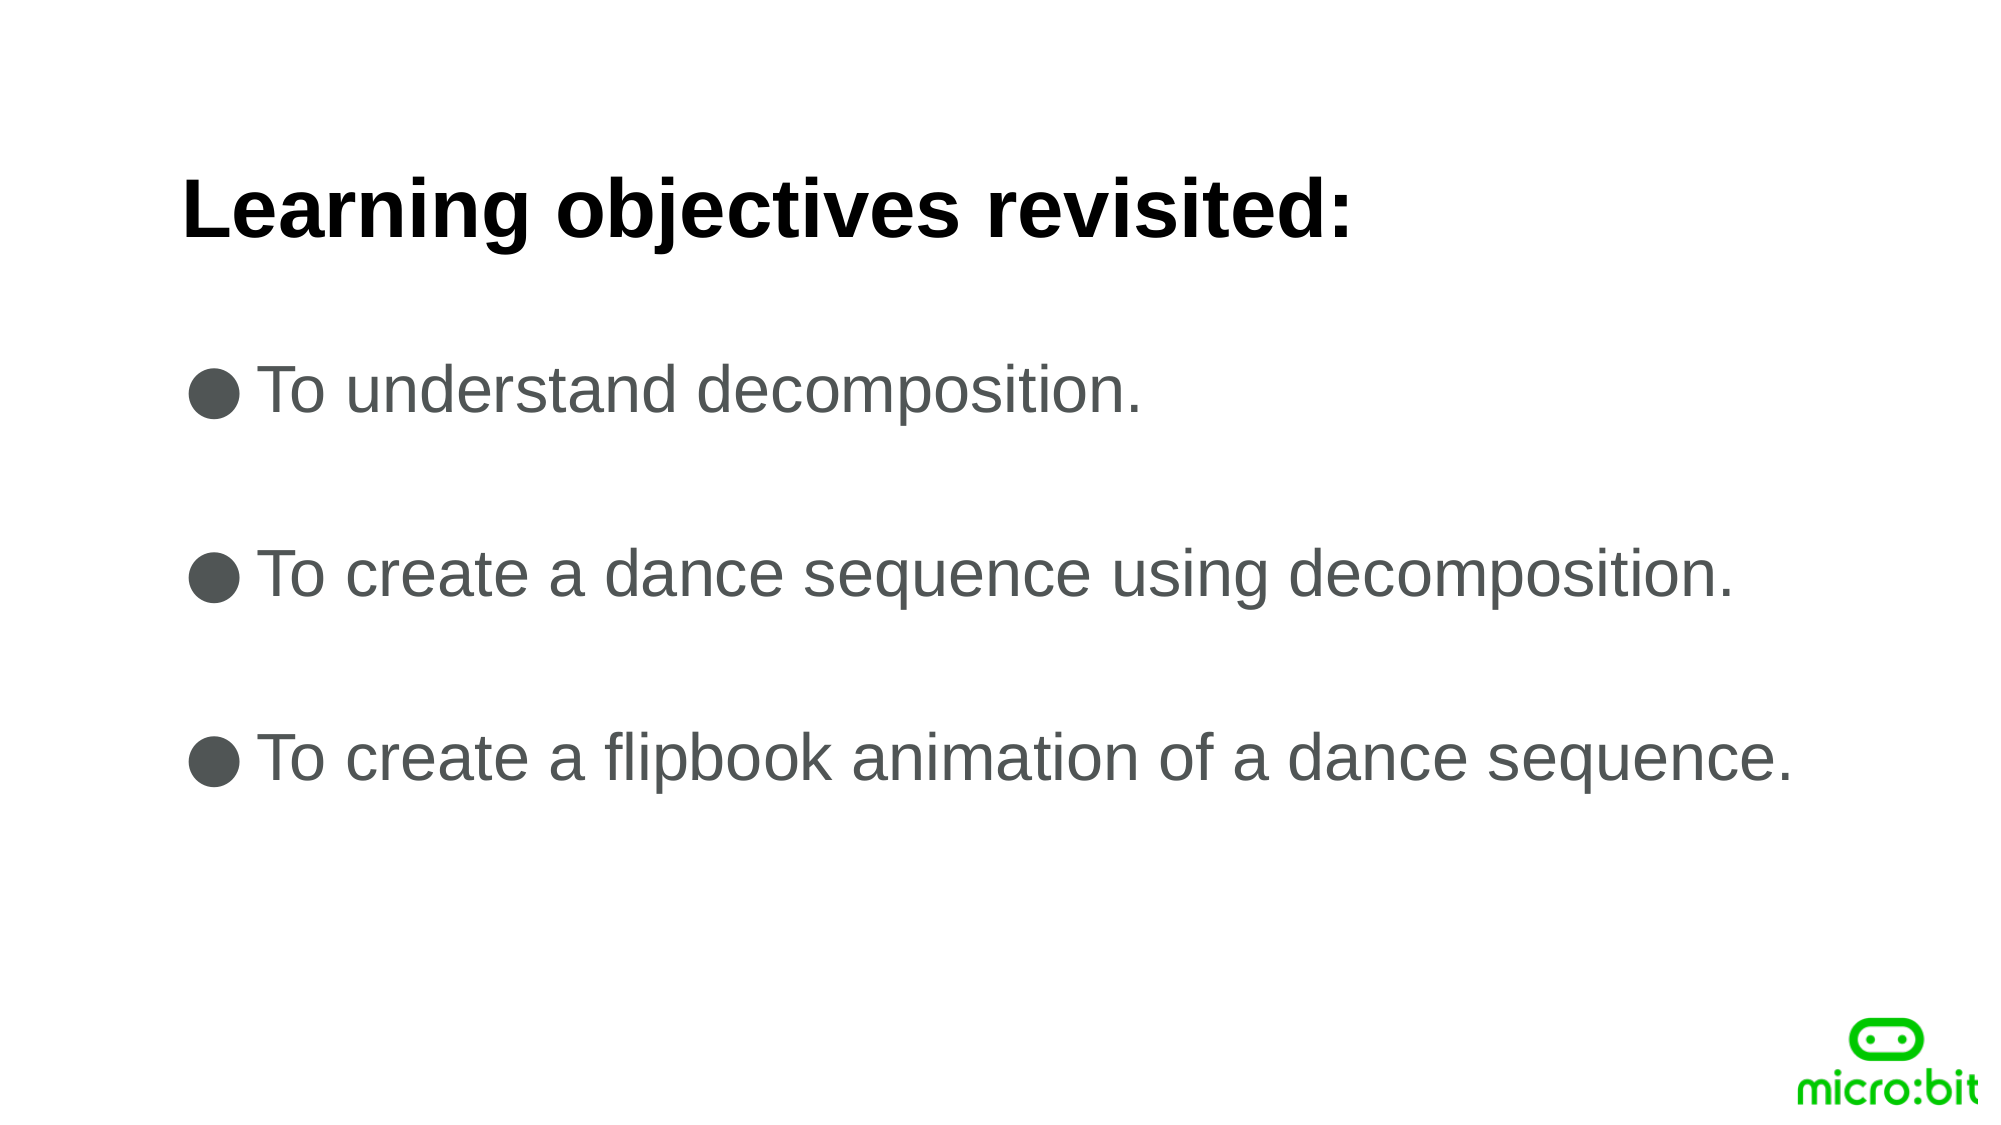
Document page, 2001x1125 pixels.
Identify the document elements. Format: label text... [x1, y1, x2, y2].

text_box Learning objectives revisited: To understand decomposition. To create a dance sequence using decomposition. To create a flipbook animation of a dance sequence. [166, 60, 1918, 884]
picture [1797, 1017, 1978, 1106]
